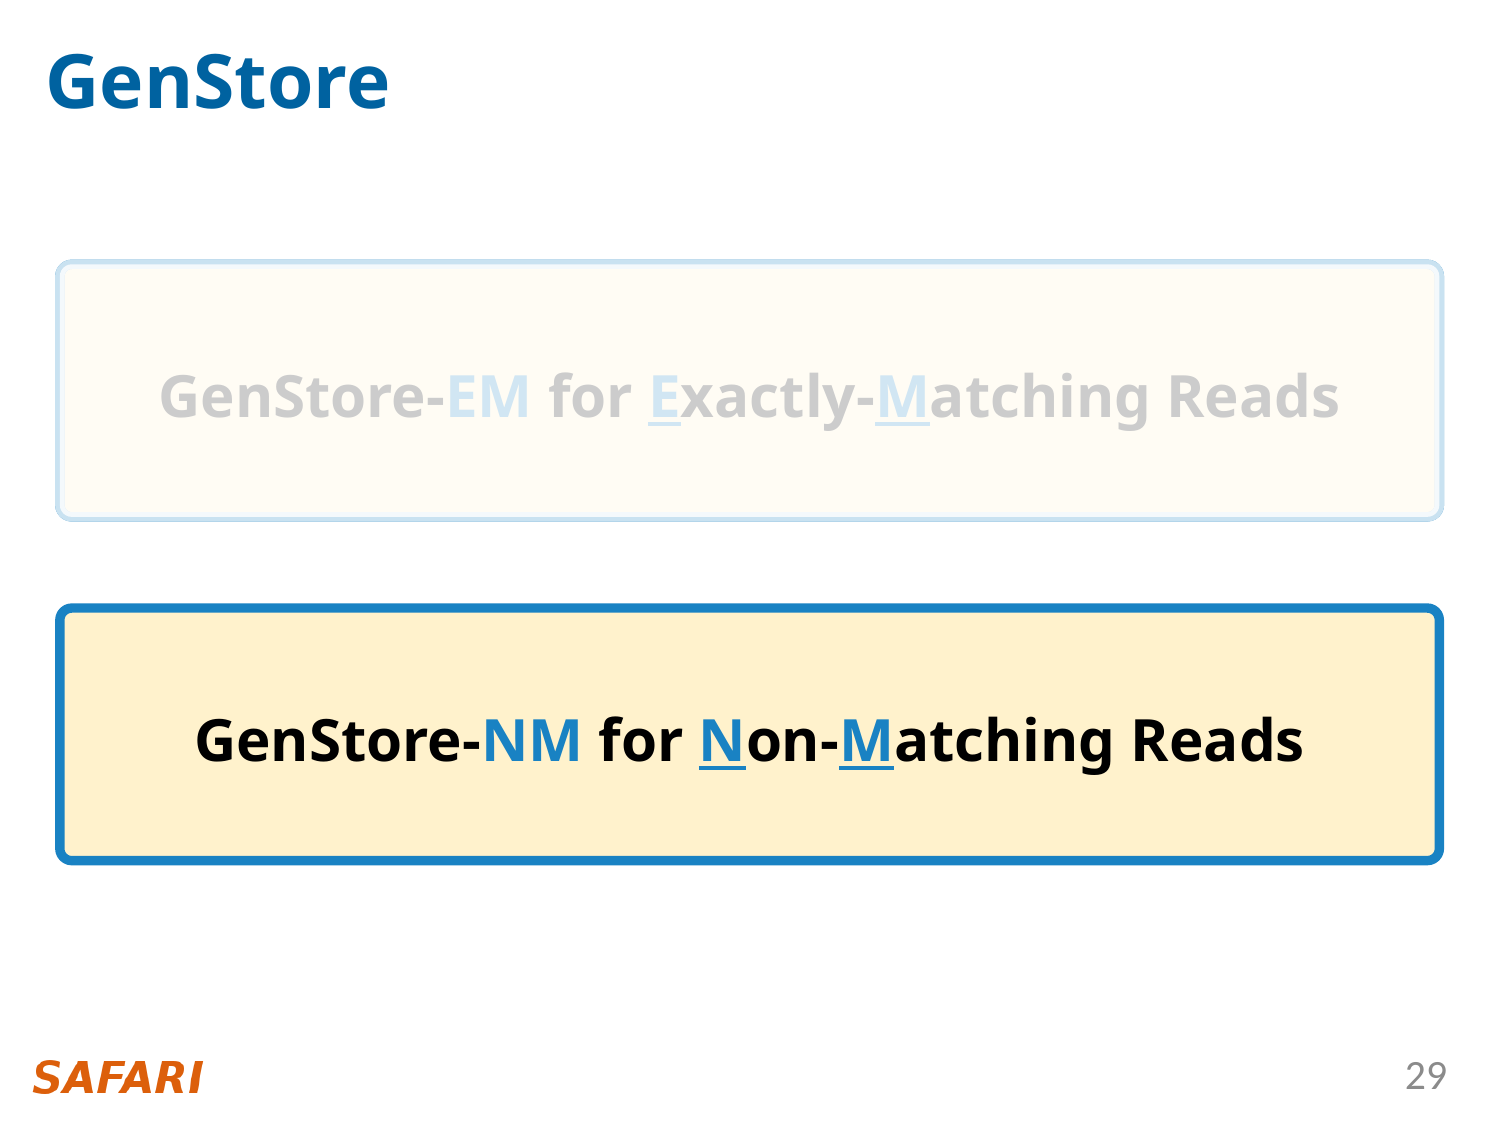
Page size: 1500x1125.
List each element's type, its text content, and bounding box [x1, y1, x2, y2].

text_box GenStore-NM for Non-Matching Reads [59, 608, 1440, 861]
text_box [59, 264, 1440, 517]
title GenStore [31, 15, 1475, 143]
picture [31, 1051, 209, 1104]
